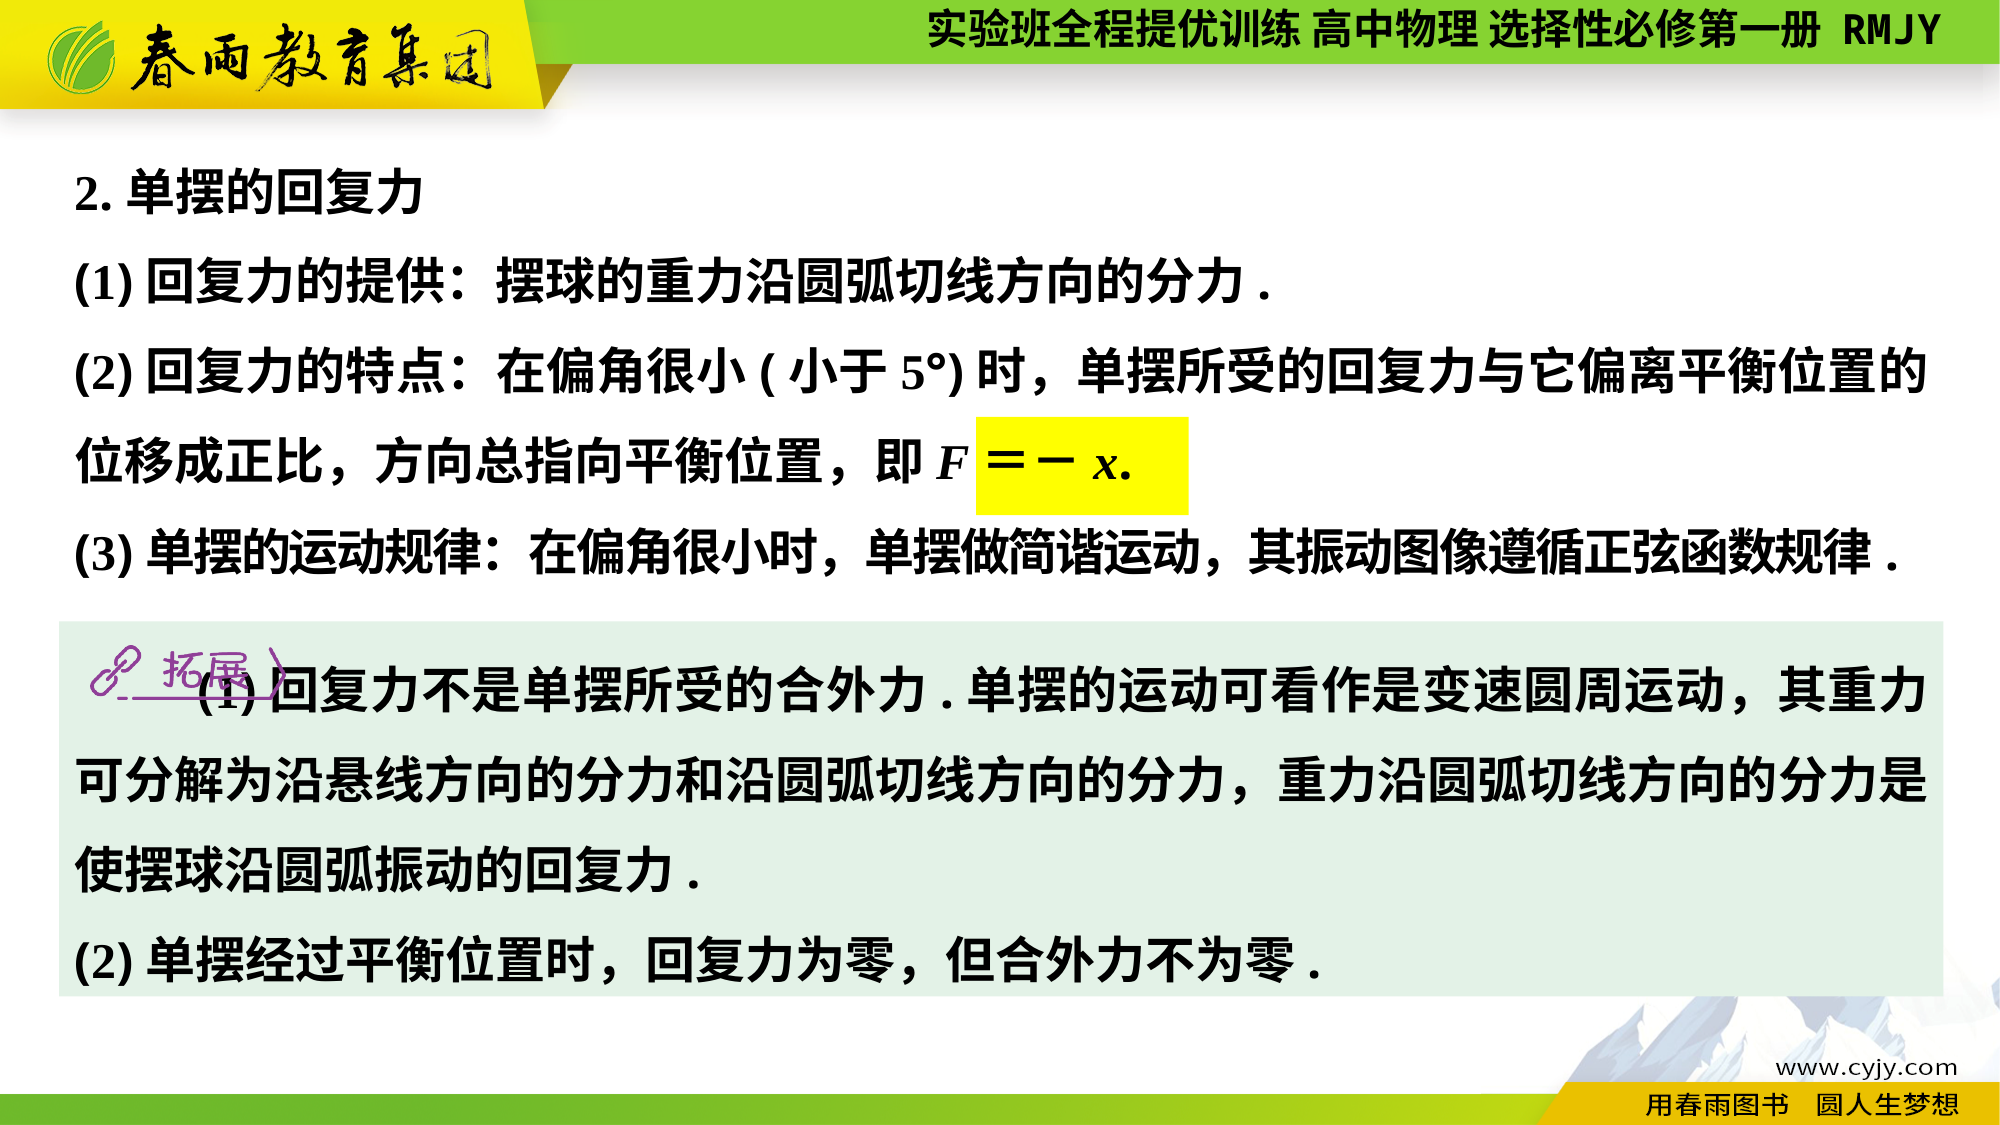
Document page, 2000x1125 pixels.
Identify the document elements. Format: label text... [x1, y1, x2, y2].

text_box (1)回复力不是单摆所受的合外力.单摆的运动可看作是变速圆周运动，其重力可分解为沿悬线方向的分力和沿圆弧切线方向的分力，重力沿圆弧切线方向的分力是使摆球沿圆弧振动的回复力. (2)单摆经过平衡位置时，回复力为零，但合外力不为零. [59, 621, 1944, 997]
text_box [976, 416, 1189, 516]
picture [0, 0, 2000, 1125]
